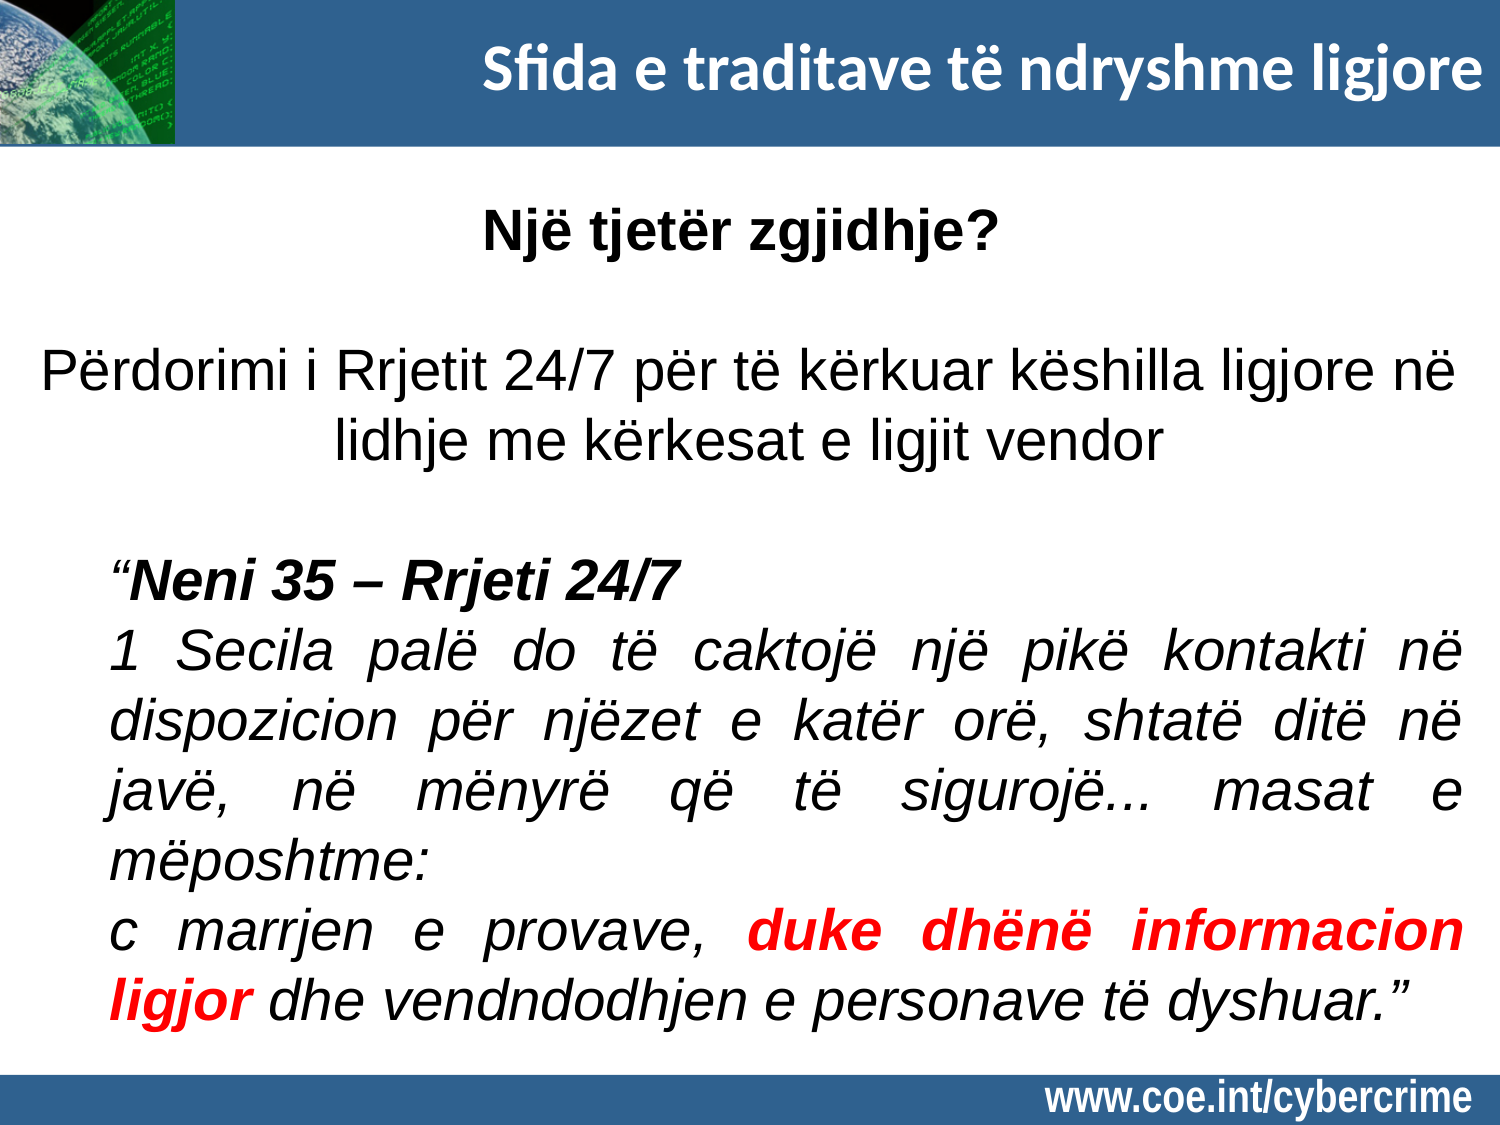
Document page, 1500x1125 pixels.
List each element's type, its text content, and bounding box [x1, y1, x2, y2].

picture [0, 0, 175, 144]
text_box [0, 1073, 1030, 1125]
text_box Sfida e traditave të ndryshme ligjore [177, 0, 1500, 149]
text_box www.coe.int/cybercrime [1030, 1059, 1500, 1125]
text_box Një tjetër zgjidhje? Përdorimi i Rrjetit 24/7 për të kërkuar këshilla ligjore në lidhje me kërkesat e ligjit vendor “Neni 35 – Rrjeti 24/7 1 Secila palë do të caktojë një pikë kontakti në dispozicion për njëzet e katër orë, shtatë ditë në javë, në mënyrë që të sigurojë... masat e mëposhtme: c marrjen e provave, duke dhënë informacion ligjor dhe vendndodhjen e personave të dyshuar.” [19, 185, 1481, 1040]
